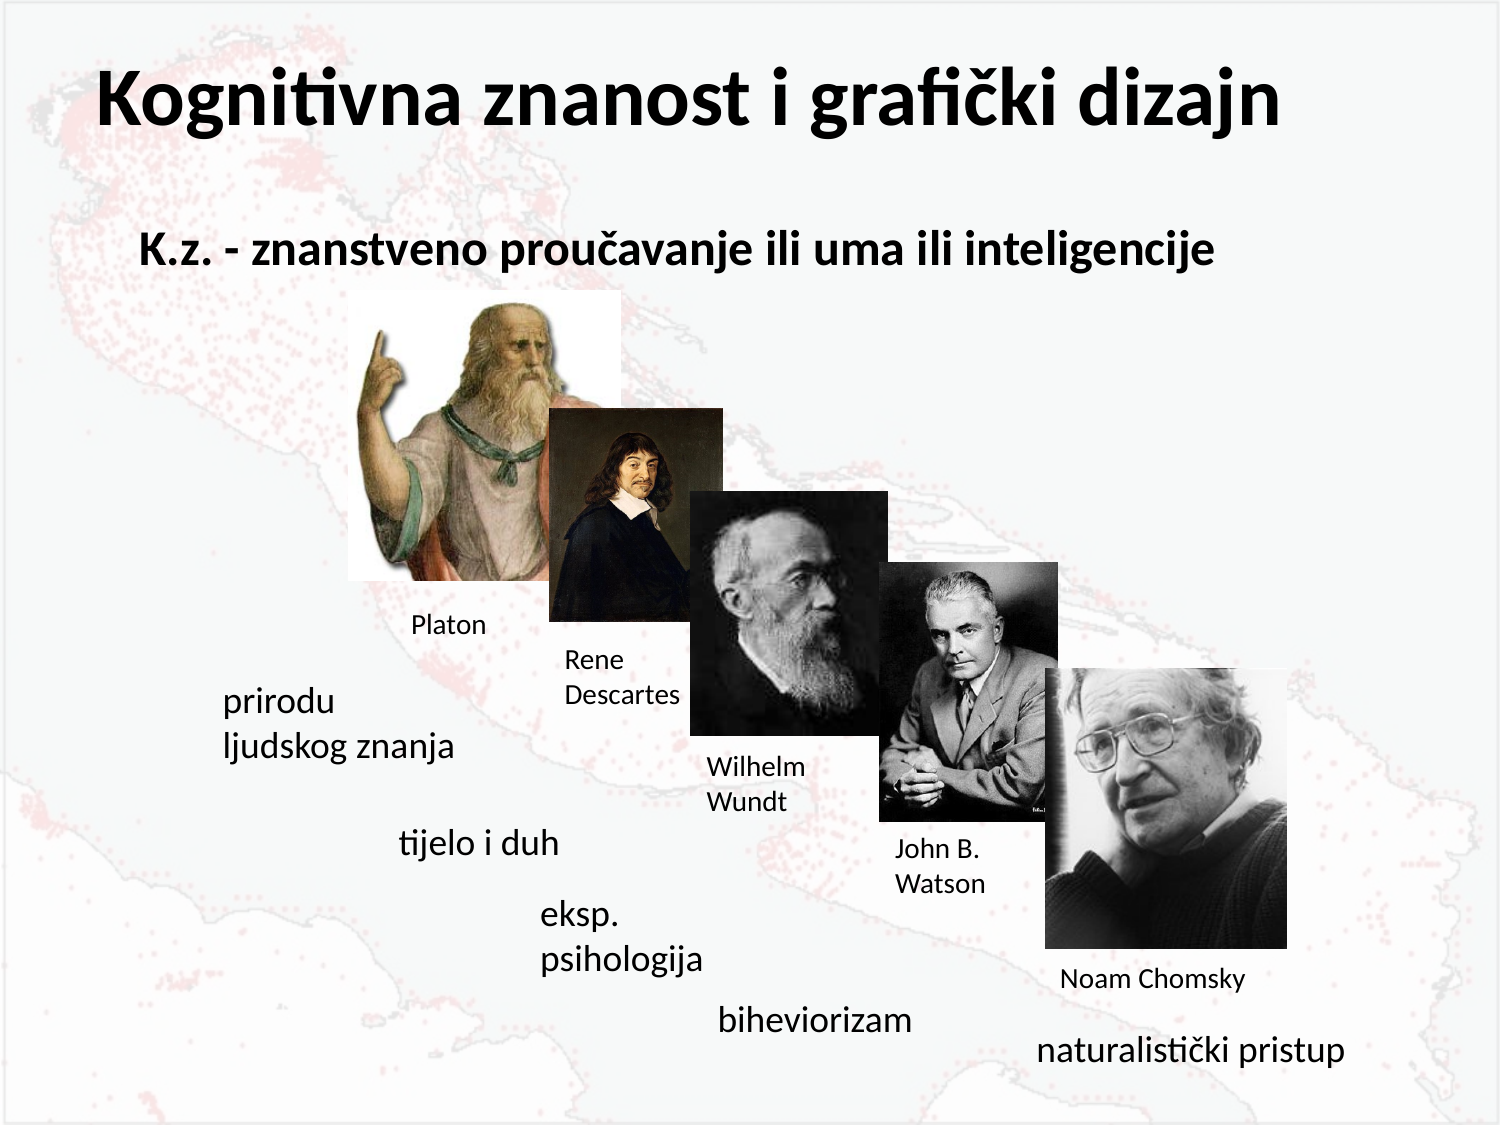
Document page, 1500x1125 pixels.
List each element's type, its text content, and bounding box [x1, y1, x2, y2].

text_box eksp. psihologija [525, 881, 727, 987]
picture [348, 290, 1287, 949]
text_box Platon [396, 597, 502, 648]
text_box naturalistički pristup [1021, 1017, 1388, 1077]
text_box Noam Chomsky [1045, 957, 1270, 1002]
text_box tijelo i duh [383, 810, 649, 871]
text_box prirodu ljudskog znanja [207, 668, 471, 774]
text_box John B. Watson [880, 831, 1002, 907]
text_box Rene Descartes [549, 633, 685, 718]
text_box biheviorizam [702, 987, 968, 1048]
text_box Kognitivna znanost i grafički dizajn [81, 35, 1341, 150]
text_box Wilhelm Wundt [691, 742, 828, 825]
text_box K.z. - znanstveno proučavanje ili uma ili inteligencije [124, 208, 1232, 283]
